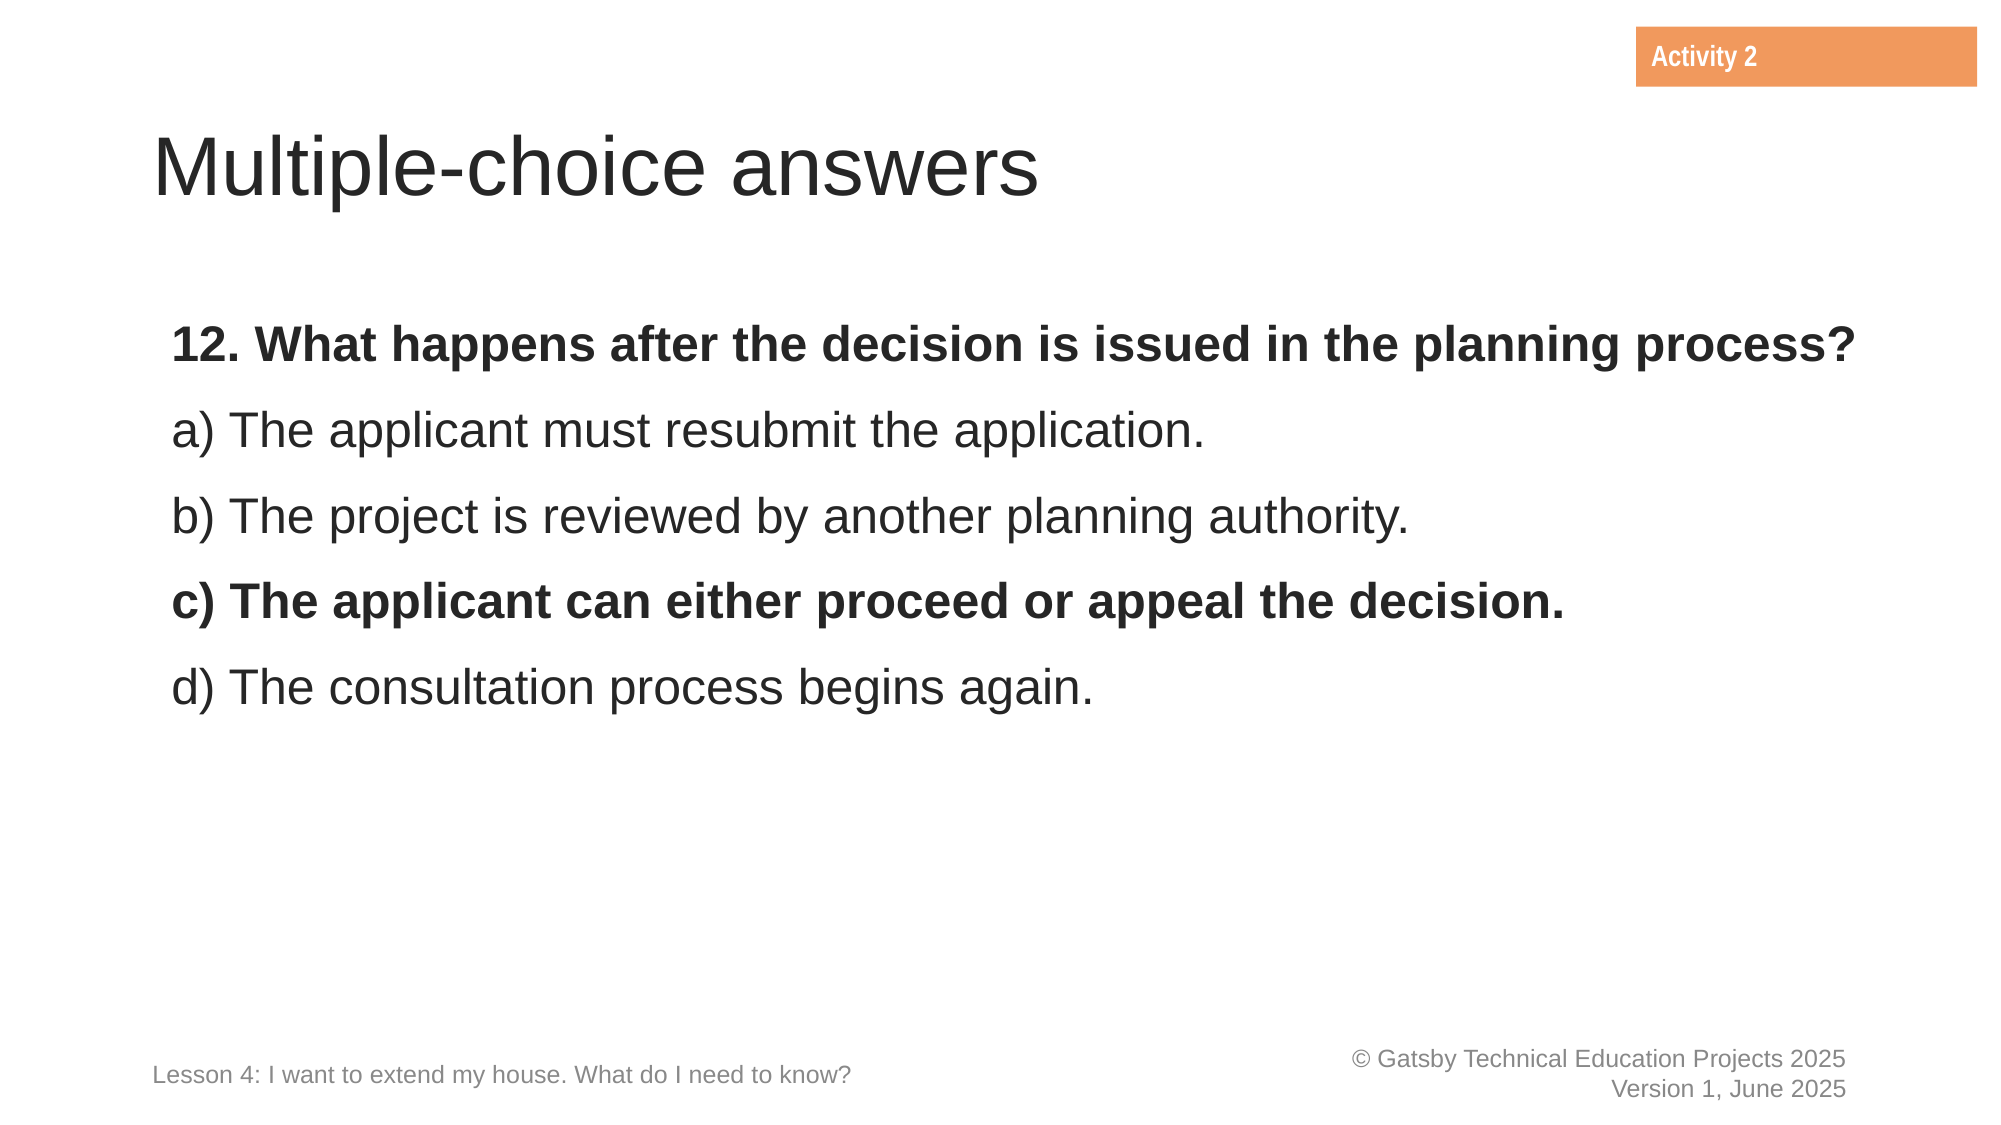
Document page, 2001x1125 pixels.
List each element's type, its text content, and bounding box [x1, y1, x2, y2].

title Multiple-choice answers [137, 59, 1863, 278]
list 12. What happens after the decision is issued in the planning process? a) The applicant must resubmit the application. b) The project is reviewed by another planning authority. c) The applicant can either proceed or appeal the decision. d) The consultation process begins again. [137, 299, 1924, 1014]
list Lesson 4: I want to extend my house. What do I need to know? [137, 1042, 876, 1103]
list Activity 2 [1636, 26, 1978, 87]
